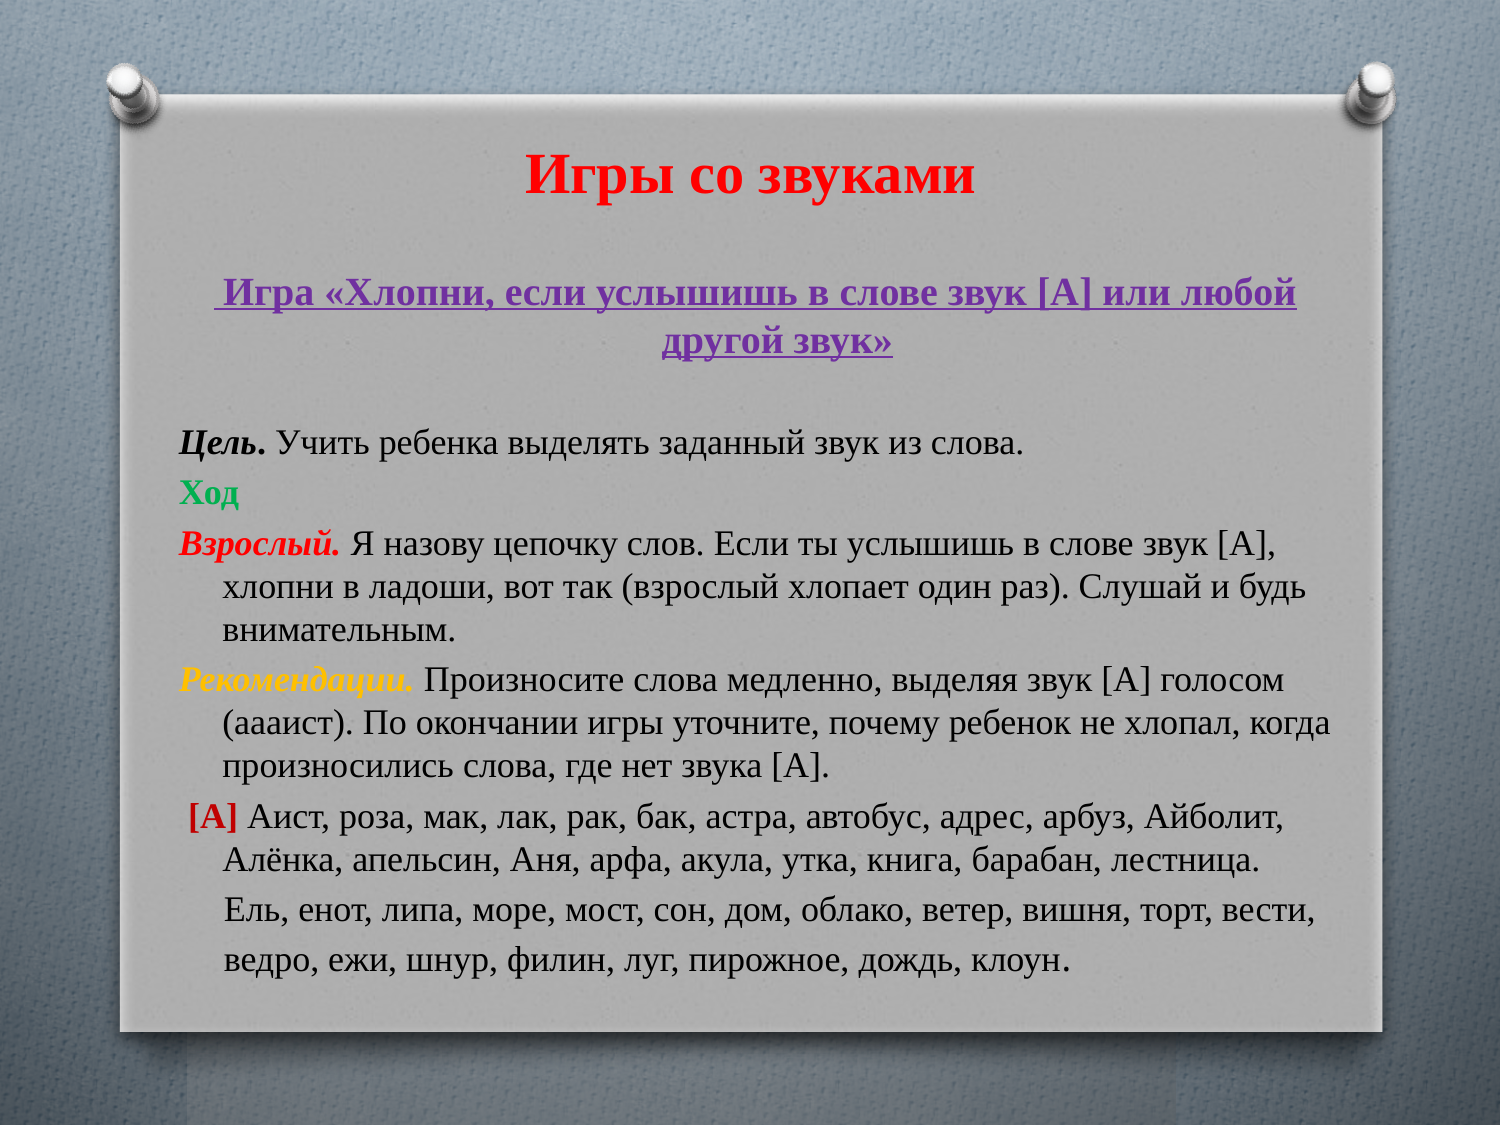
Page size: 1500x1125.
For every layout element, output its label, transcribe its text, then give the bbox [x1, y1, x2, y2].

picture [1317, 35, 1439, 156]
list Игра «Хлопни, если услышишь в слове звук [А] или любой другой звук» Цель. Учить ребенка выделять заданный звук из слова. Ход Взрослый. Я назову цепочку слов. Если ты услышишь в слове звук [А], хлопни в ладоши, вот так (взрослый хлопает один раз). Слушай и будь внимательным. Рекомендации. Произносите слова медленно, выделяя звук [А] голосом (аааист). По окончании игры уточните, почему ребенок не хлопал, когда произносились слова, где нет звука [А]. [А] Аист, роза, мак, лак, рак, бак, астра, автобус, адрес, арбуз, Айболит, Алёнка, апельсин, Аня, арфа, акула, утка, книга, барабан, лестница. Ель, енот, липа, море, мост, сон, дом, облако, ветер, вишня, торт, вести, ведро, ежи, шнур, филин, луг, пирожное, дождь, клоун. [164, 257, 1348, 1008]
title Игры со звуками [179, 117, 1323, 223]
picture [75, 29, 198, 153]
